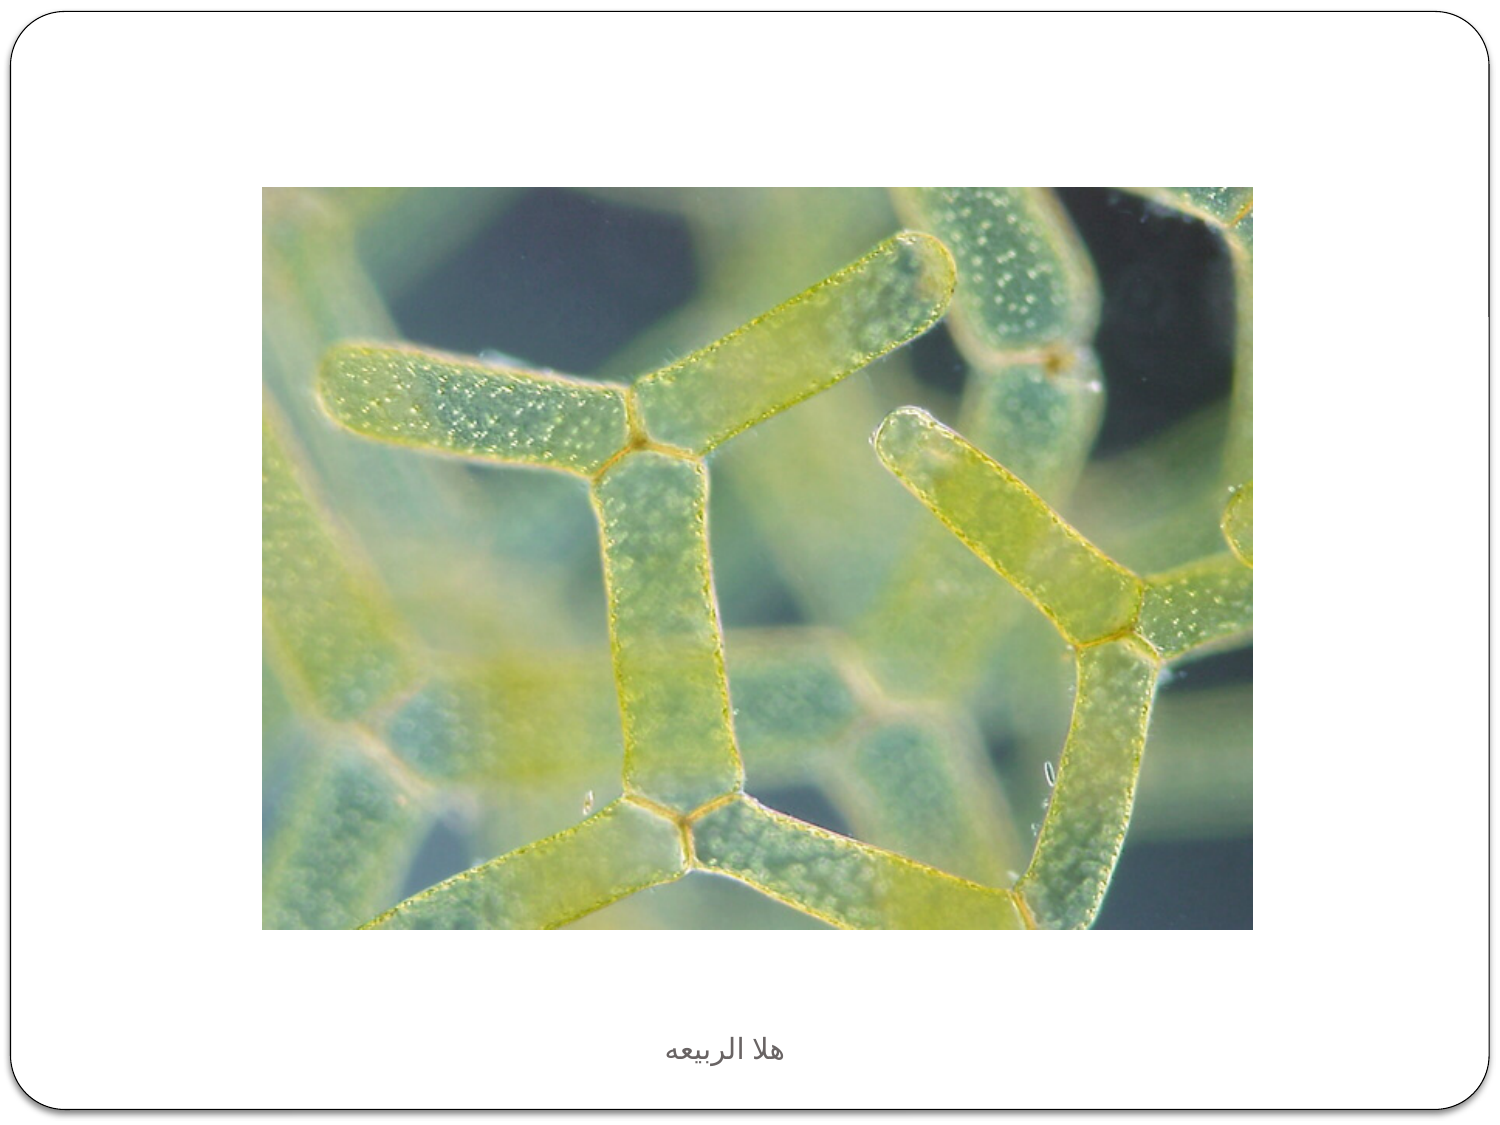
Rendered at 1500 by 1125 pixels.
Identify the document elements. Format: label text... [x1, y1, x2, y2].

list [262, 187, 1253, 931]
footer هلا الربيعه [150, 1012, 800, 1088]
